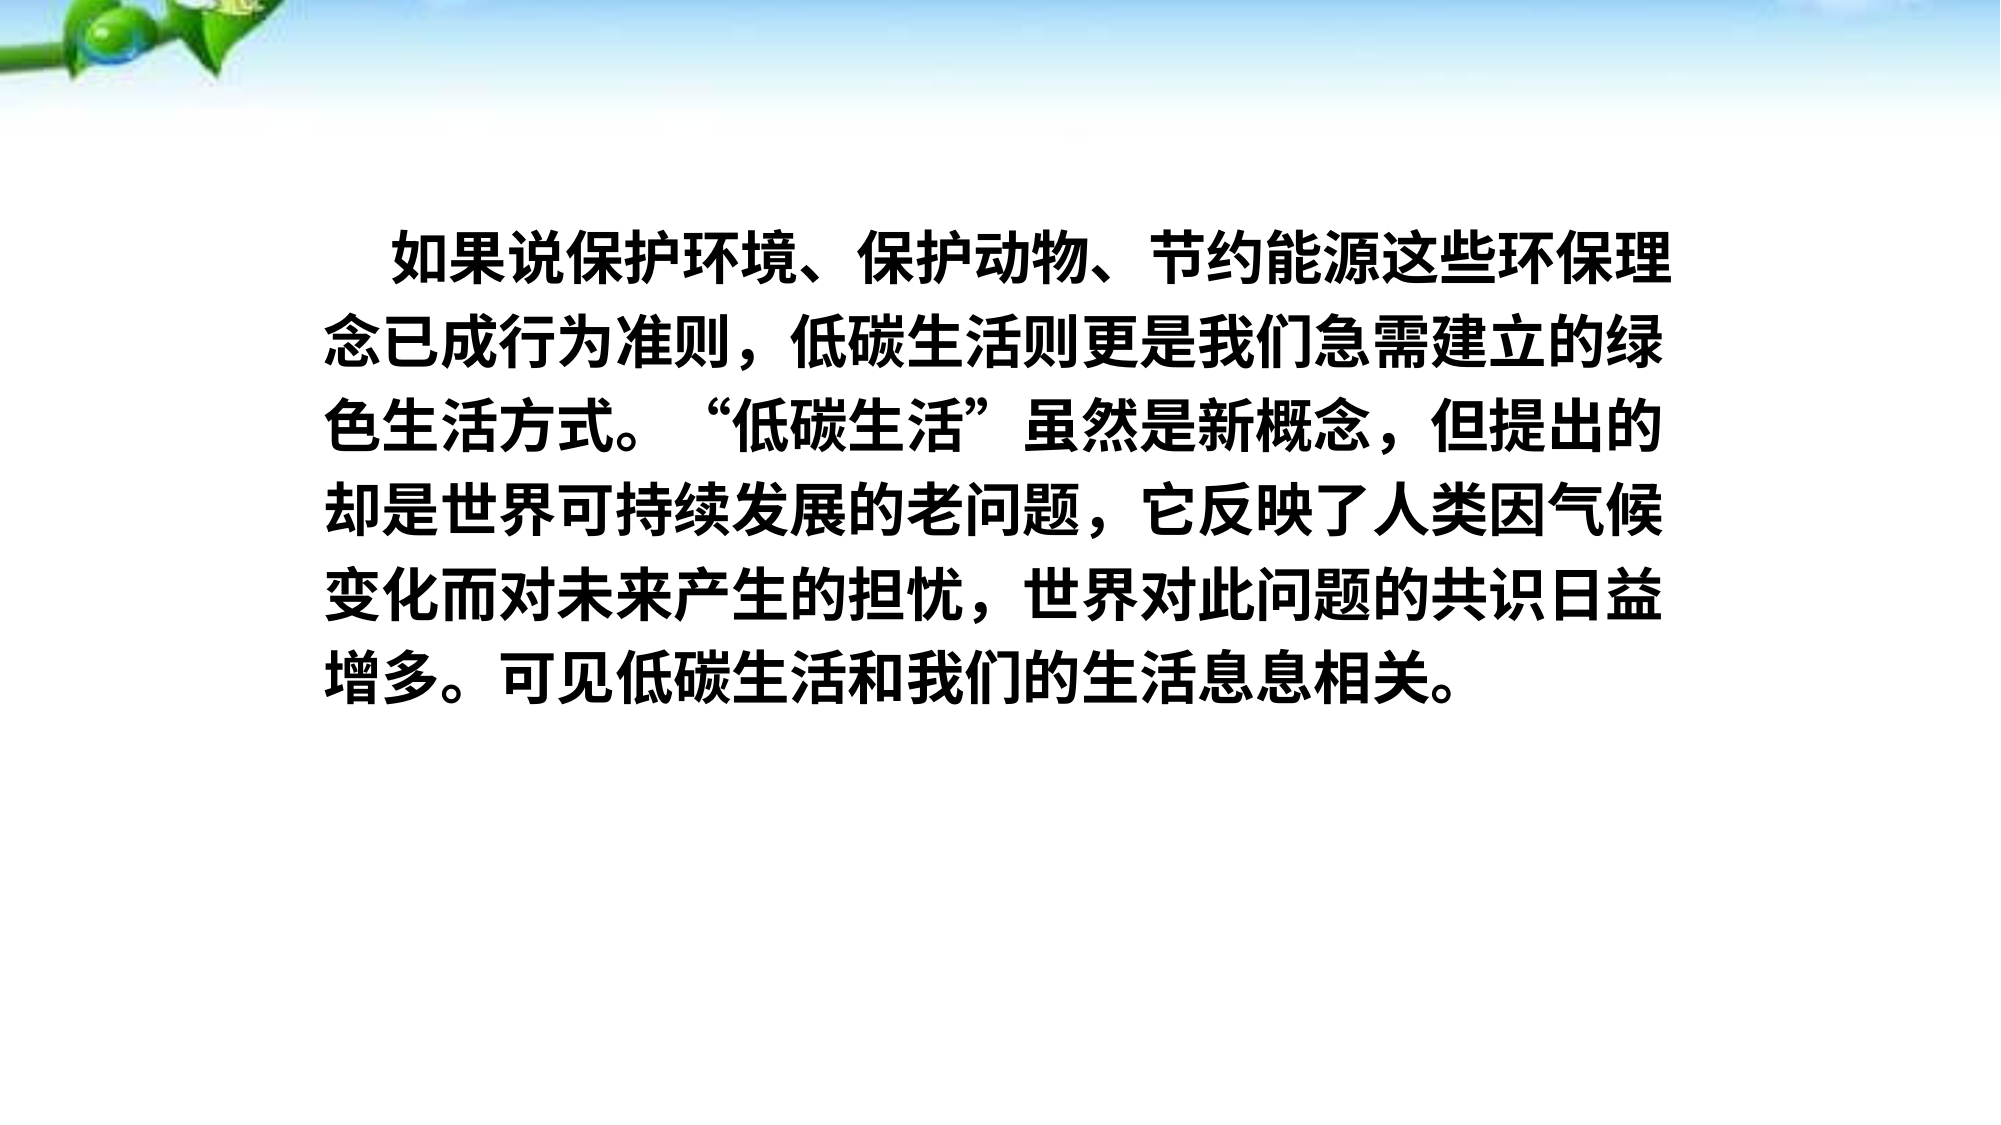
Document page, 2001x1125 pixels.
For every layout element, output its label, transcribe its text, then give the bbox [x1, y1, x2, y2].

text_box 如果说保护环境、保护动物、节约能源这些环保理念已成行为准则，低碳生活则更是我们急需建立的绿色生活方式。“低碳生活”虽然是新概念，但提出的却是世界可持续发展的老问题，它反映了人类因气候变化而对未来产生的担忧，世界对此问题的共识日益增多。可见低碳生活和我们的生活息息相关。 [309, 200, 1691, 719]
picture [0, 0, 2001, 1125]
